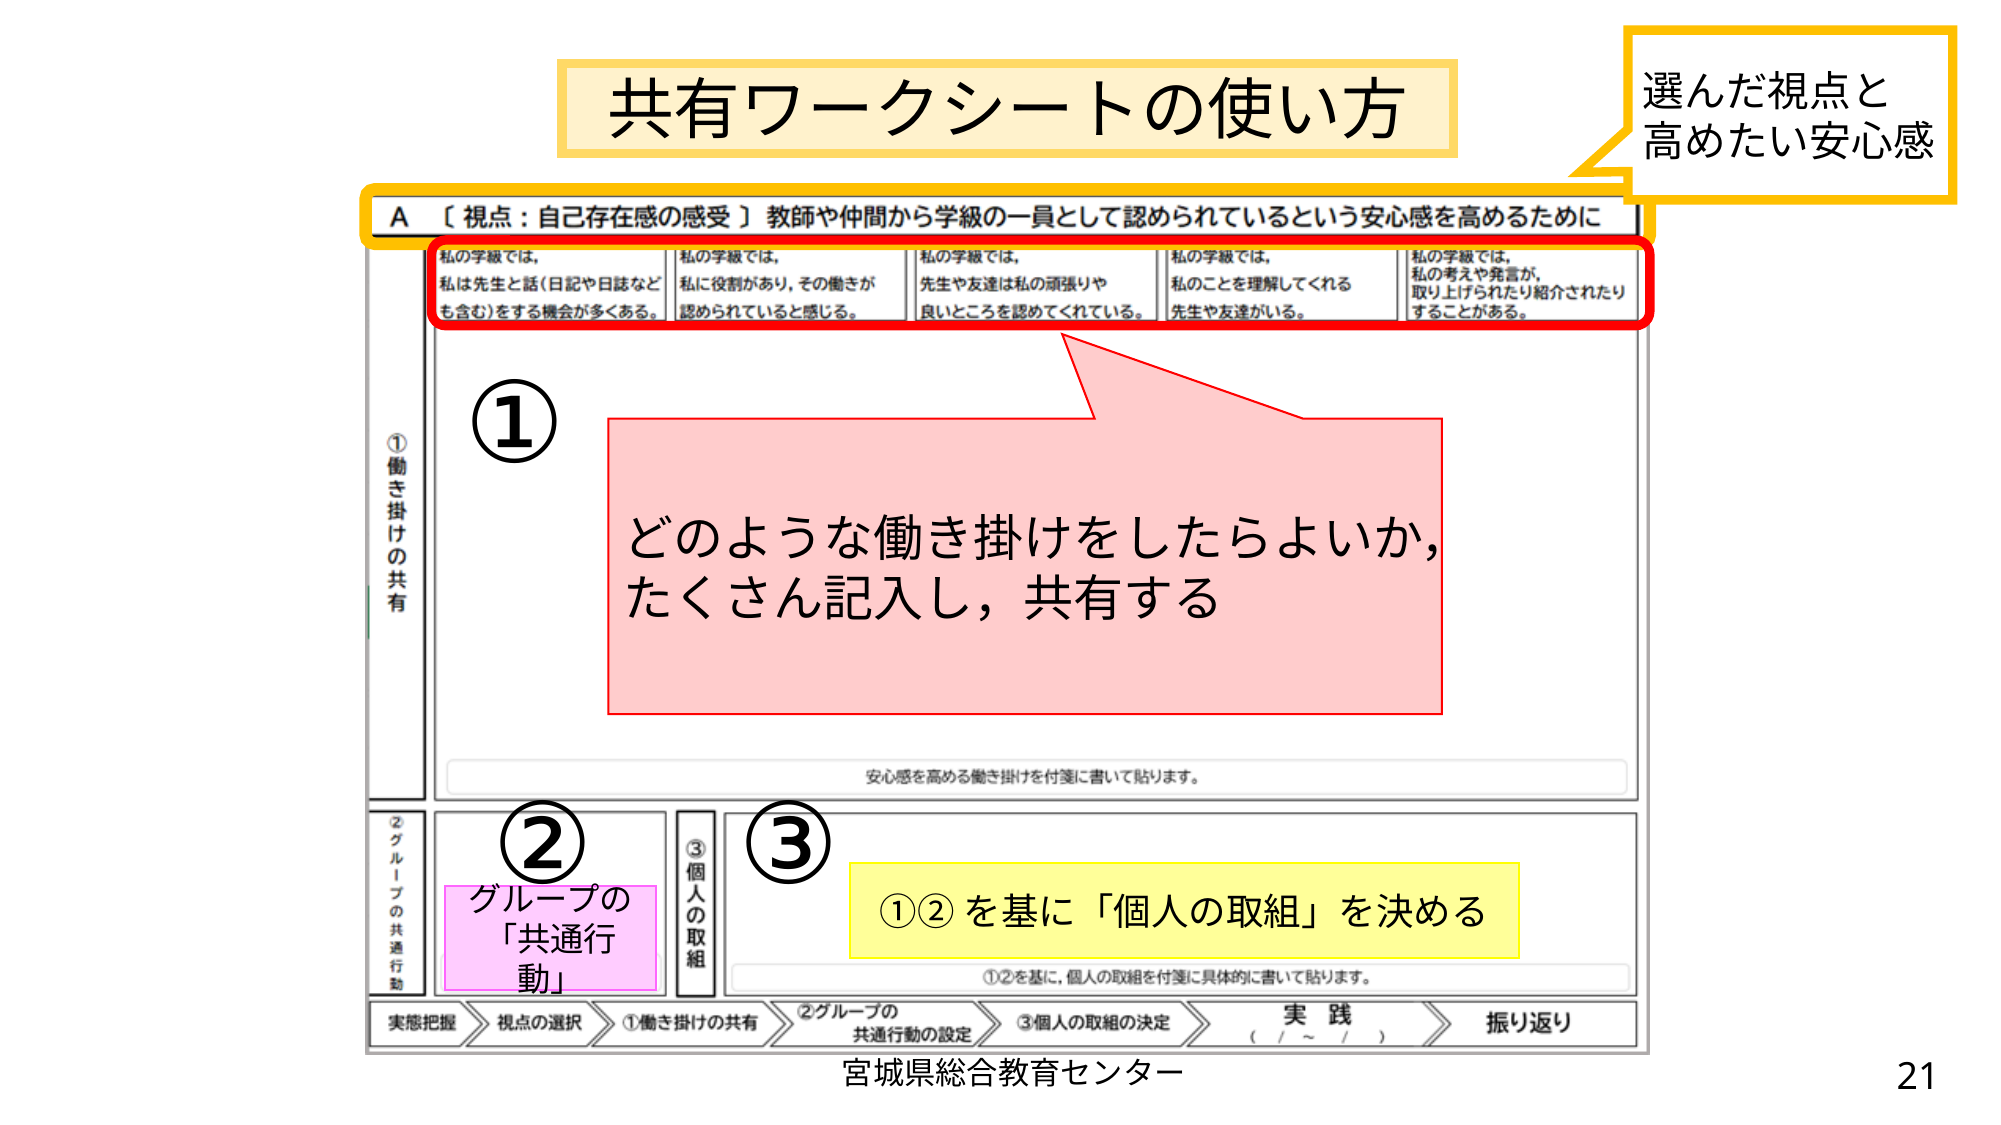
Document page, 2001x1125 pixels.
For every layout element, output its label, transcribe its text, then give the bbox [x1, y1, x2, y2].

text_box 共有ワークシートの使い方 [561, 62, 1454, 155]
text_box 選んだ視点と 高めたい安心感 [1577, 29, 1954, 201]
picture [365, 191, 1650, 1055]
